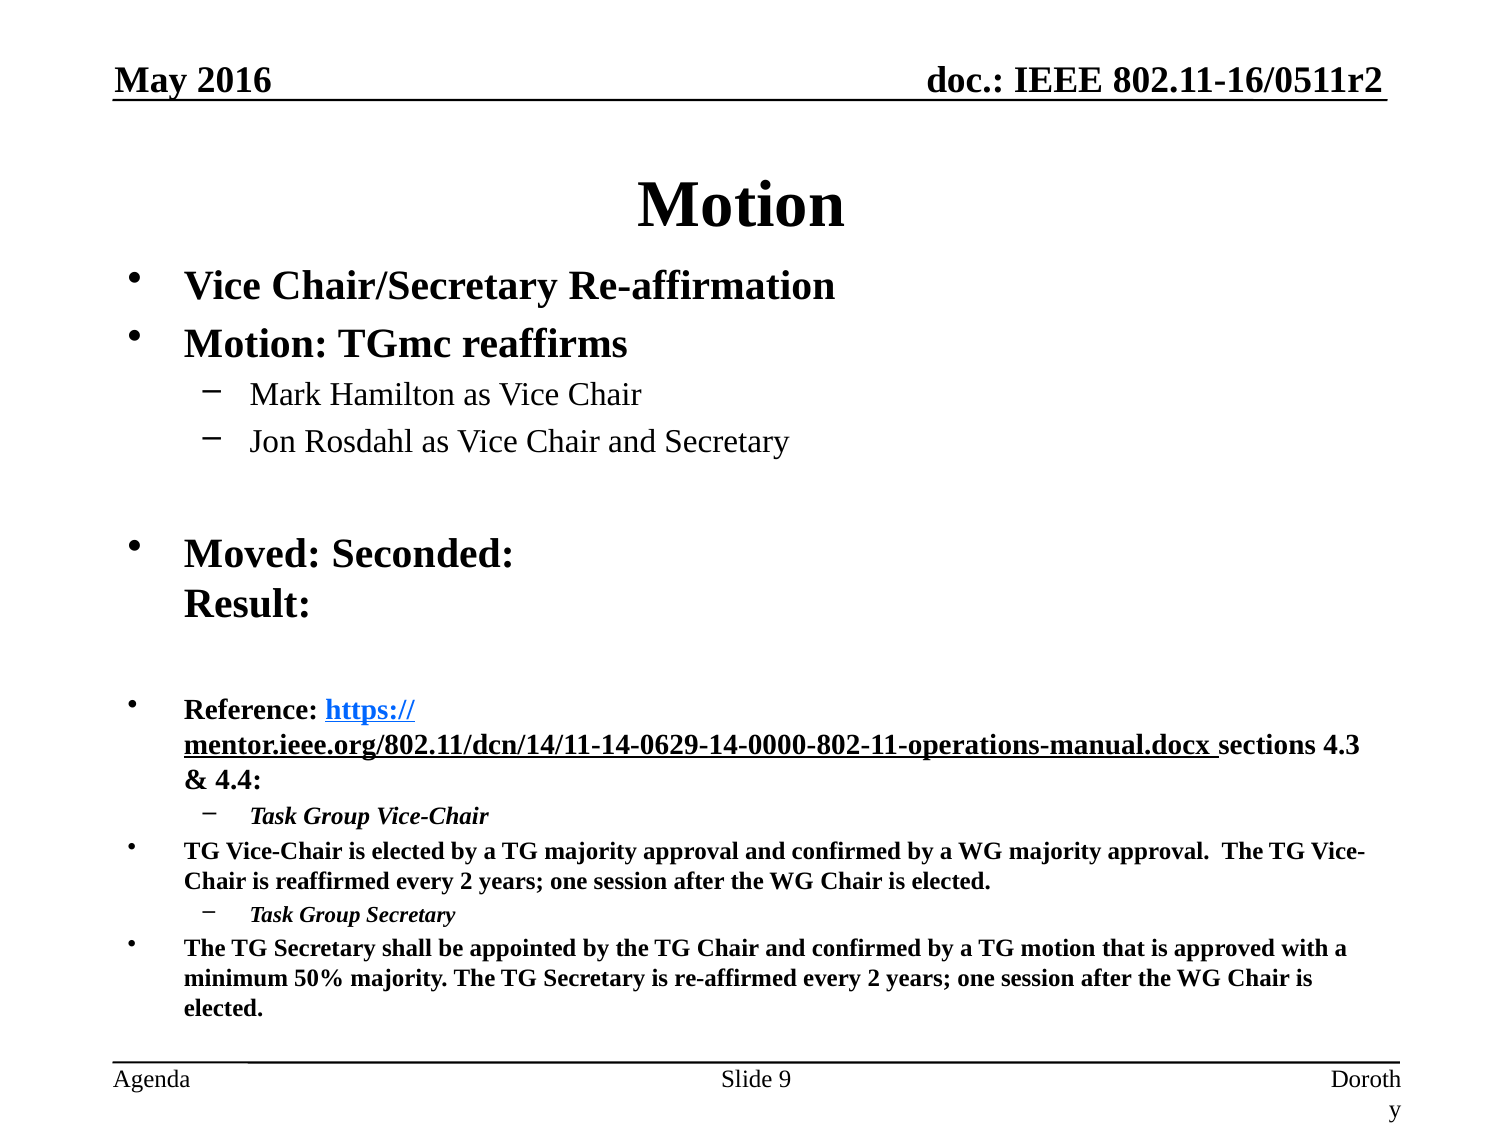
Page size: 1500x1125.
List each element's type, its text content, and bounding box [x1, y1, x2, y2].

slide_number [114, 54, 425, 100]
title Motion [112, 112, 1388, 249]
list Vice Chair/Secretary Re-affirmation Motion: TGmc reaffirms Mark Hamilton as Vice Chair Jon Rosdahl as Vice Chair and Secretary Moved: Seconded: Result: Reference: https://mentor.ieee.org/802.11/dcn/14/11-14-0629-14-0000-802-11-operations-manual.docx sections 4.3 & 4.4: Task Group Vice-Chair TG Vice-Chair is elected by a TG majority approval and confirmed by a WG majority approval. The TG Vice-Chair is reaffirmed every 2 years; one session after the WG Chair is elected. Task Group Secretary The TG Secretary shall be appointed by the TG Chair and confirmed by a TG motion that is approved with a minimum 50% majority. The TG Secretary is re-affirmed every 2 years; one session after the WG Chair is elected. [112, 249, 1388, 1063]
slide_number Slide 9 [712, 1063, 800, 1093]
footer Dorothy Stanley, HP Enterprise [1325, 1062, 1402, 1093]
